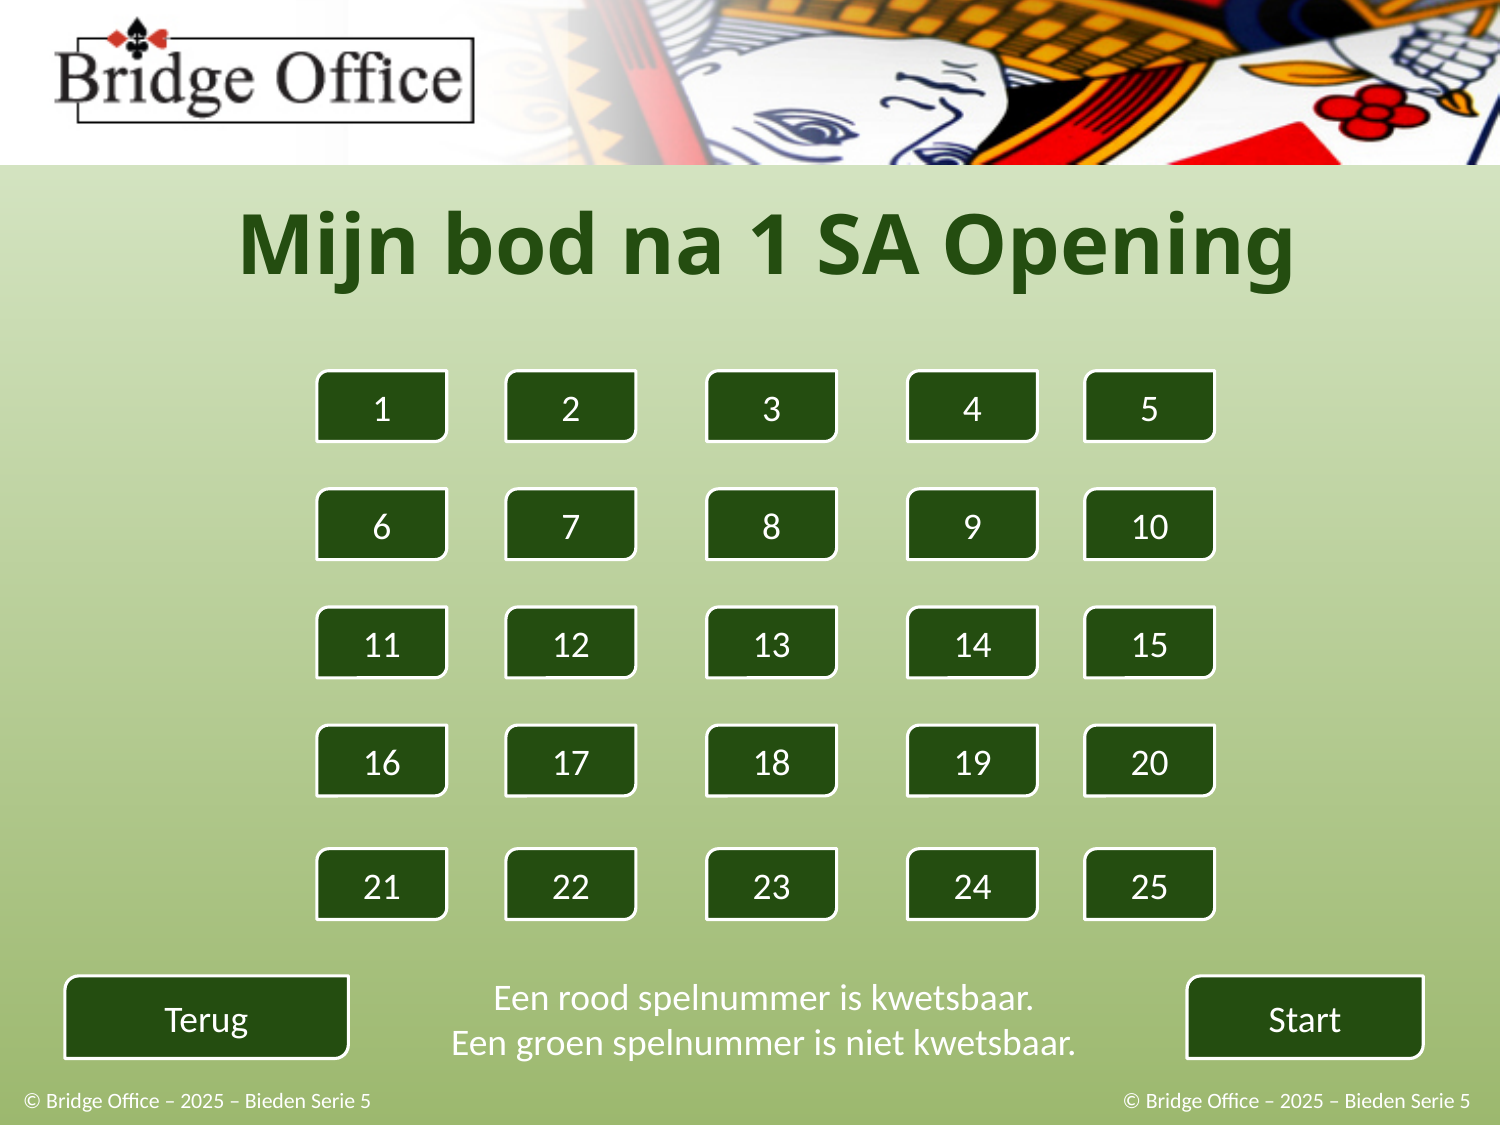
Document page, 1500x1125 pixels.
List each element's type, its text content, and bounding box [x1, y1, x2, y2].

text_box Start [1185, 974, 1425, 1061]
text_box 21 [315, 847, 449, 922]
text_box 19 [905, 723, 1039, 798]
text_box 1 [315, 369, 449, 444]
text_box 18 [705, 723, 839, 798]
text_box 20 [1083, 723, 1217, 798]
text_box 12 [504, 605, 638, 680]
text_box 13 [705, 605, 839, 680]
text_box 23 [705, 847, 839, 922]
text_box 16 [315, 723, 449, 798]
text_box Terug [63, 974, 350, 1061]
text_box 5 [1083, 369, 1217, 444]
text_box 8 [705, 487, 839, 562]
text_box 6 [315, 487, 449, 562]
text_box © Bridge Office – 2025 – Bieden Serie 5 [1107, 1079, 1500, 1121]
text_box 22 [504, 847, 638, 922]
picture [0, 0, 1500, 166]
text_box © Bridge Office – 2025 – Bieden Serie 5 [8, 1079, 393, 1121]
text_box 11 [315, 605, 449, 680]
text_box 2 [504, 369, 638, 444]
text_box 3 [705, 369, 839, 444]
text_box 24 [905, 847, 1039, 922]
text_box 9 [905, 487, 1039, 562]
text_box 10 [1083, 487, 1217, 562]
text_box Mijn bod na 1 SA Opening [64, 183, 1470, 299]
text_box 15 [1083, 605, 1217, 680]
text_box 17 [504, 723, 638, 798]
text_box 7 [504, 487, 638, 562]
text_box 25 [1083, 847, 1217, 922]
text_box Een rood spelnummer is kwetsbaar. Een groen spelnummer is niet kwetsbaar. [356, 965, 1172, 1071]
text_box 4 [905, 369, 1039, 444]
text_box 14 [905, 605, 1039, 680]
